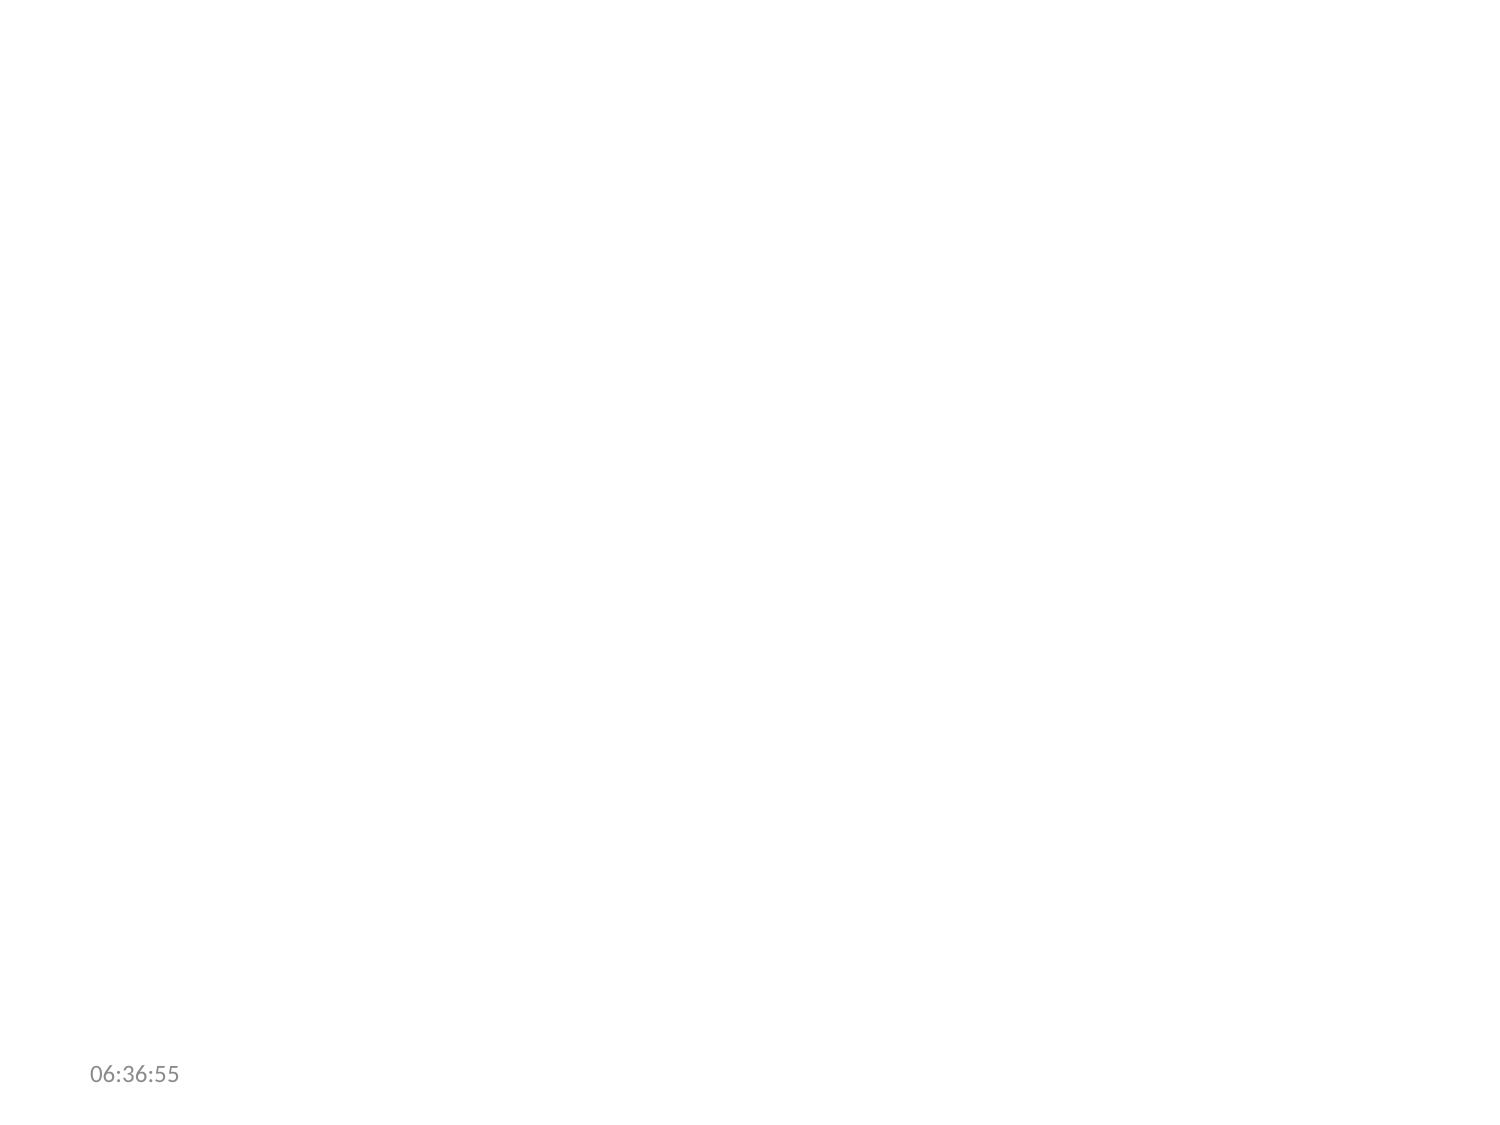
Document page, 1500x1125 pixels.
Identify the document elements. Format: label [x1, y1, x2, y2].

slide_number [75, 1042, 425, 1103]
